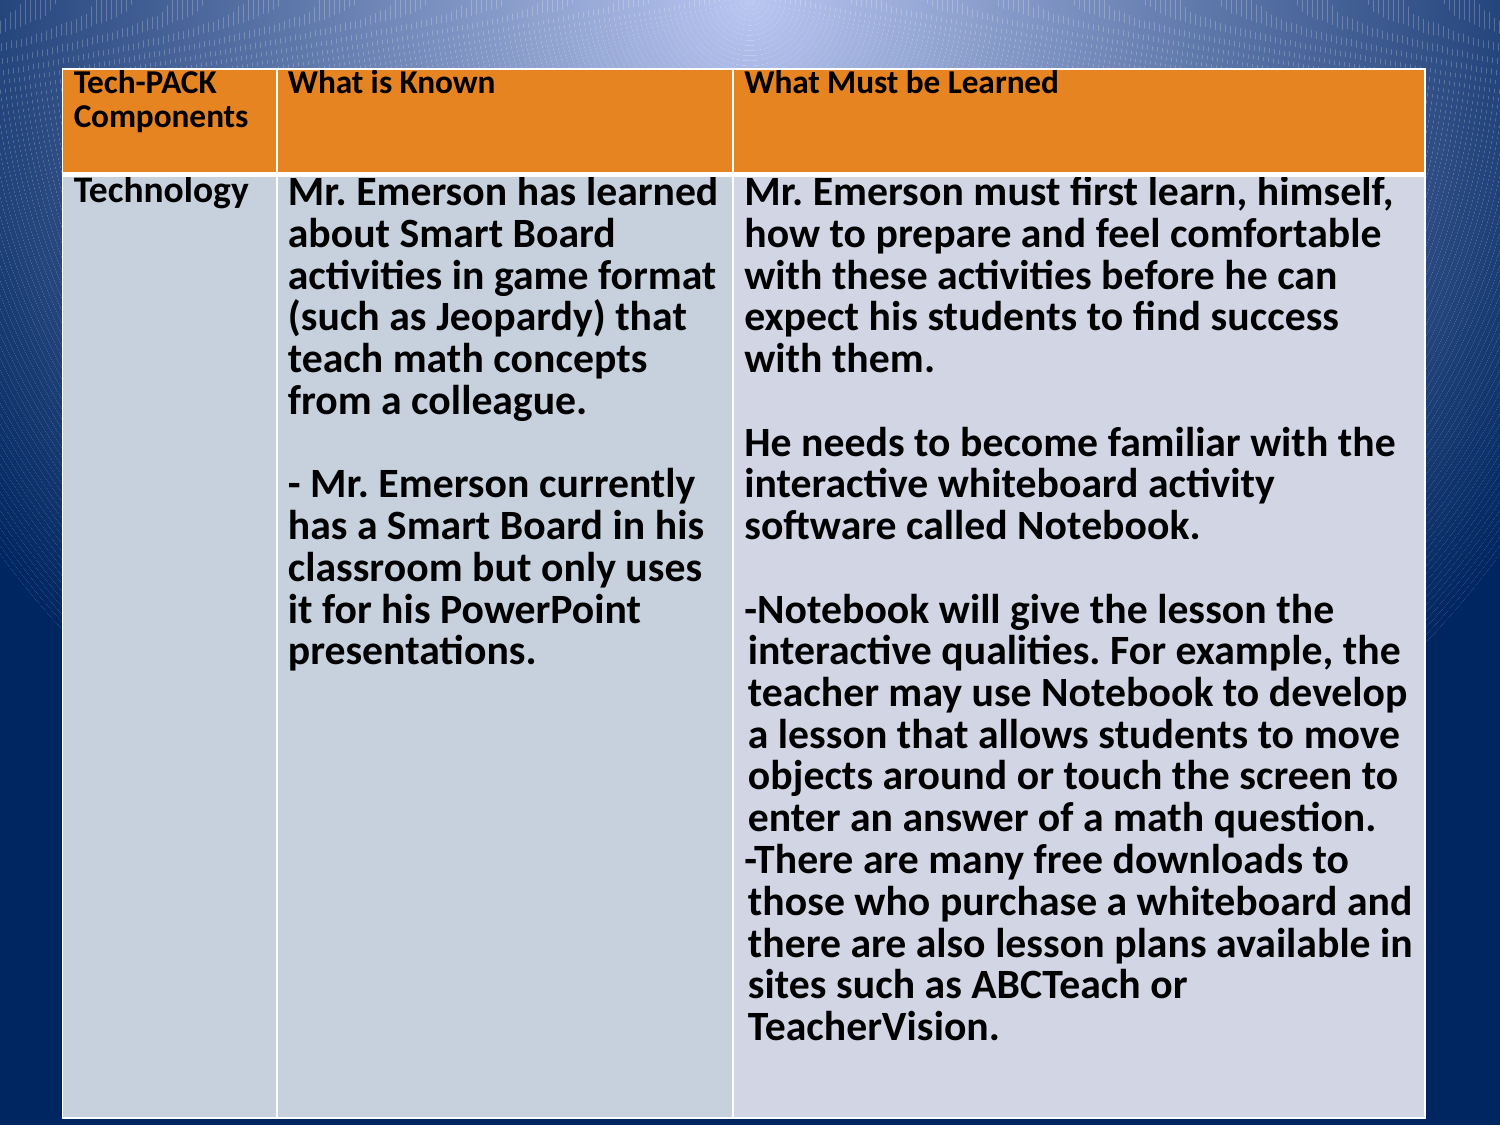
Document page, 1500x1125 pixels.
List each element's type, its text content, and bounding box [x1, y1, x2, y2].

table_cell Technology [63, 177, 276, 1117]
table_header What Must be Learned [734, 70, 1424, 172]
table_header Tech-PACK Components [63, 70, 276, 172]
table_header What is Known [278, 70, 732, 172]
table_cell Mr. Emerson must first learn, himself, how to prepare and feel comfortable with these activities before he can expect his students to find success with them. He needs to become familiar with the interactive whiteboard activity software called Notebook. -Notebook will give the lesson the interactive qualities. For example, the teacher may use Notebook to develop a lesson that allows students to move objects around or touch the screen to enter an answer of a math question. -There are many free downloads to those who purchase a whiteboard and there are also lesson plans available in sites such as ABCTeach or TeacherVision. [734, 177, 1424, 1117]
table_cell Mr. Emerson has learned about Smart Board activities in game format (such as Jeopardy) that teach math concepts from a colleague. - Mr. Emerson currently has a Smart Board in his classroom but only uses it for his PowerPoint presentations. [278, 177, 732, 1117]
